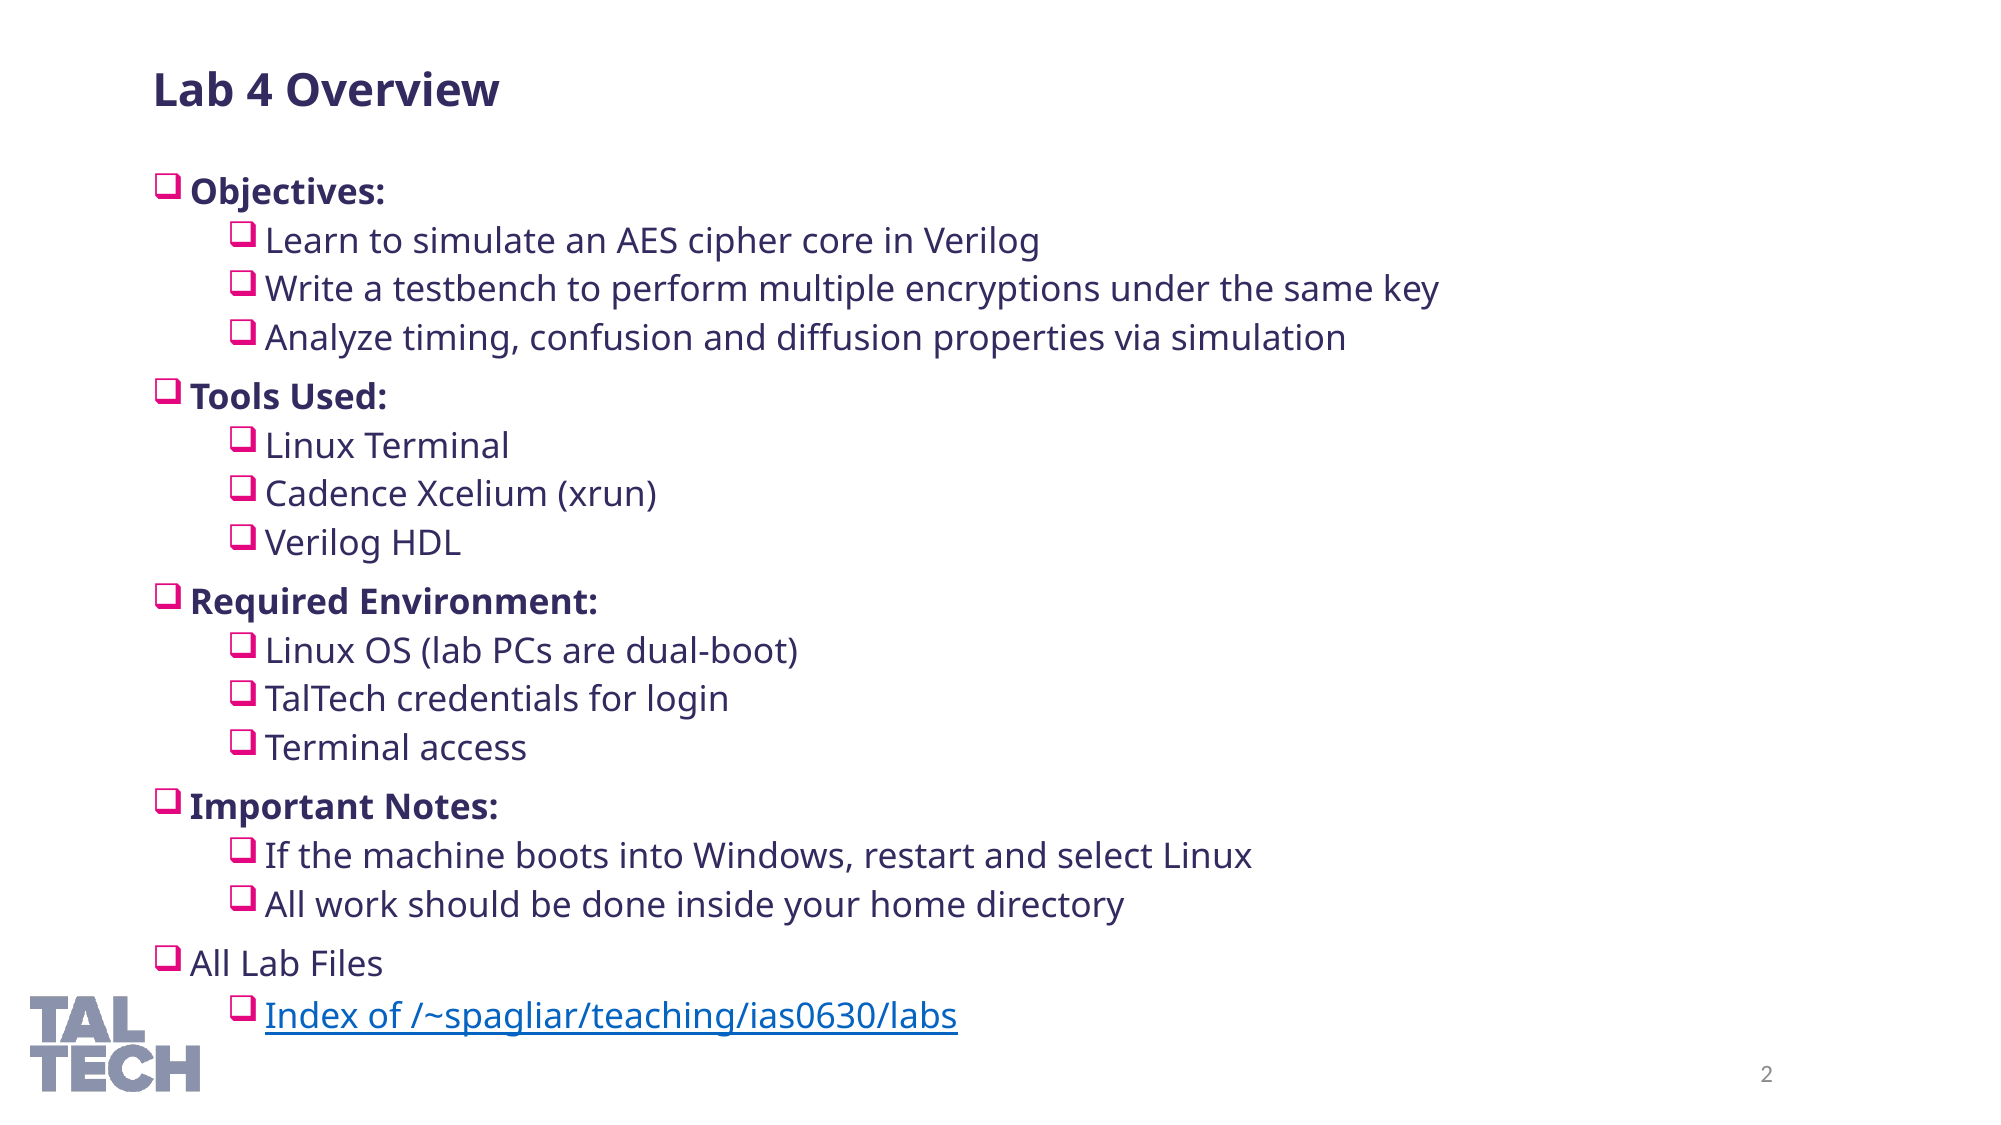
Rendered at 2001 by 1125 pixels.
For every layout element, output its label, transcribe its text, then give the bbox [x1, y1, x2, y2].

slide_number 2 [1338, 1042, 1789, 1103]
picture [25, 990, 204, 1097]
list Objectives: Learn to simulate an AES cipher core in Verilog Write a testbench to perform multiple encryptions under the same key Analyze timing, confusion and diffusion properties via simulation Tools Used: Linux Terminal Cadence Xcelium (xrun) Verilog HDL Required Environment: Linux OS (lab PCs are dual-boot) TalTech credentials for login Terminal access Important Notes: If the machine boots into Windows, restart and select Linux All work should be done inside your home directory All Lab Files Index of /~spagliar/teaching/ias0630/labs [137, 166, 1863, 959]
title Lab 4 Overview [137, 59, 1863, 166]
